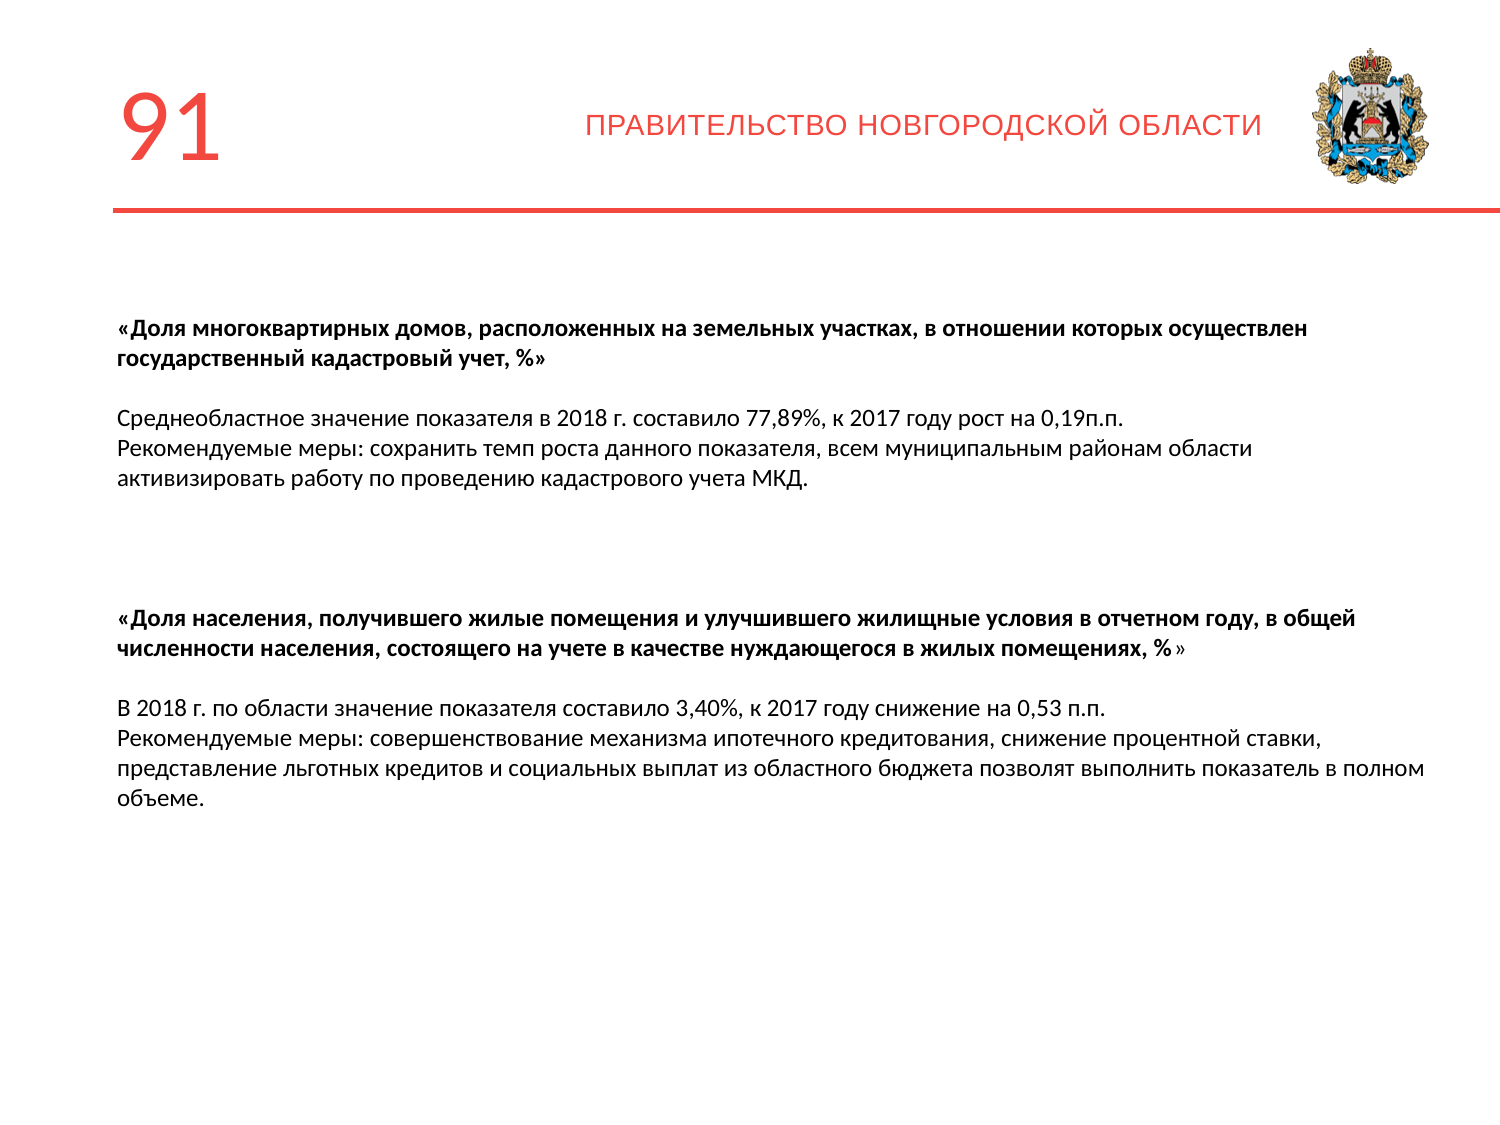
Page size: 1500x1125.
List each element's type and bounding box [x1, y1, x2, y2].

text_box [102, 594, 1466, 819]
picture [1311, 48, 1429, 184]
text_box [102, 304, 1396, 499]
text_box [570, 102, 1311, 147]
text_box [103, 48, 239, 189]
